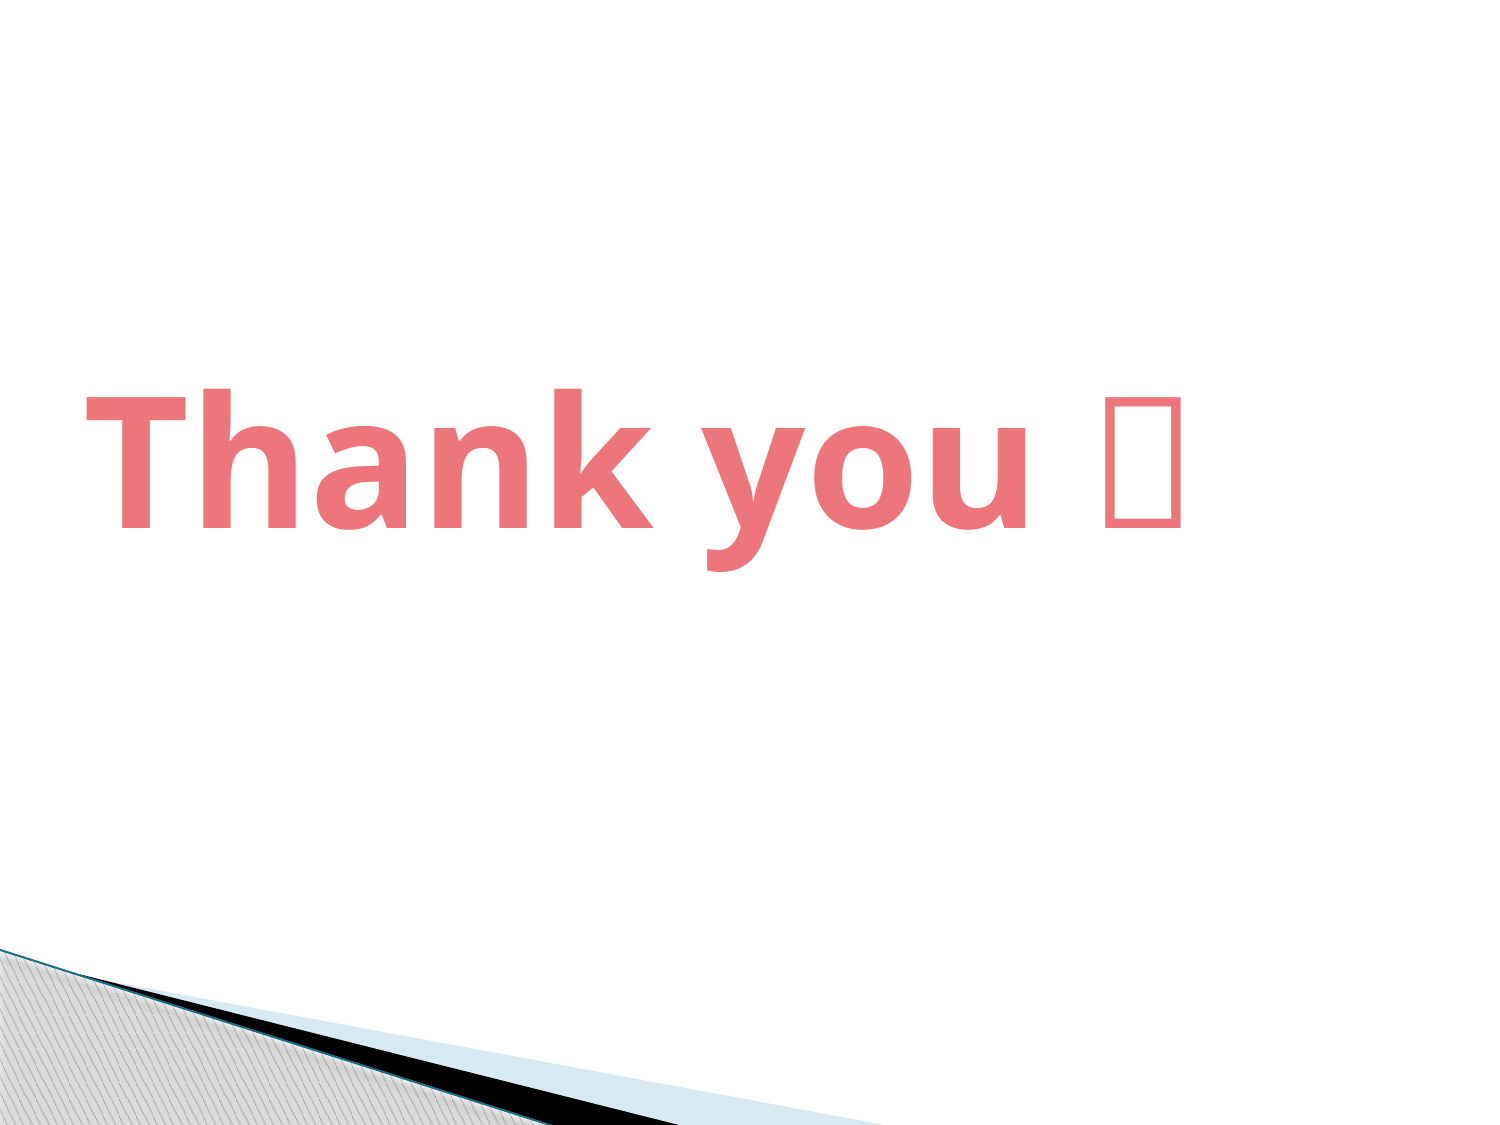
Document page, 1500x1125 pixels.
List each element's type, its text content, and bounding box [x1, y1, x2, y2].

text_box Thank you  [0, 338, 1282, 573]
